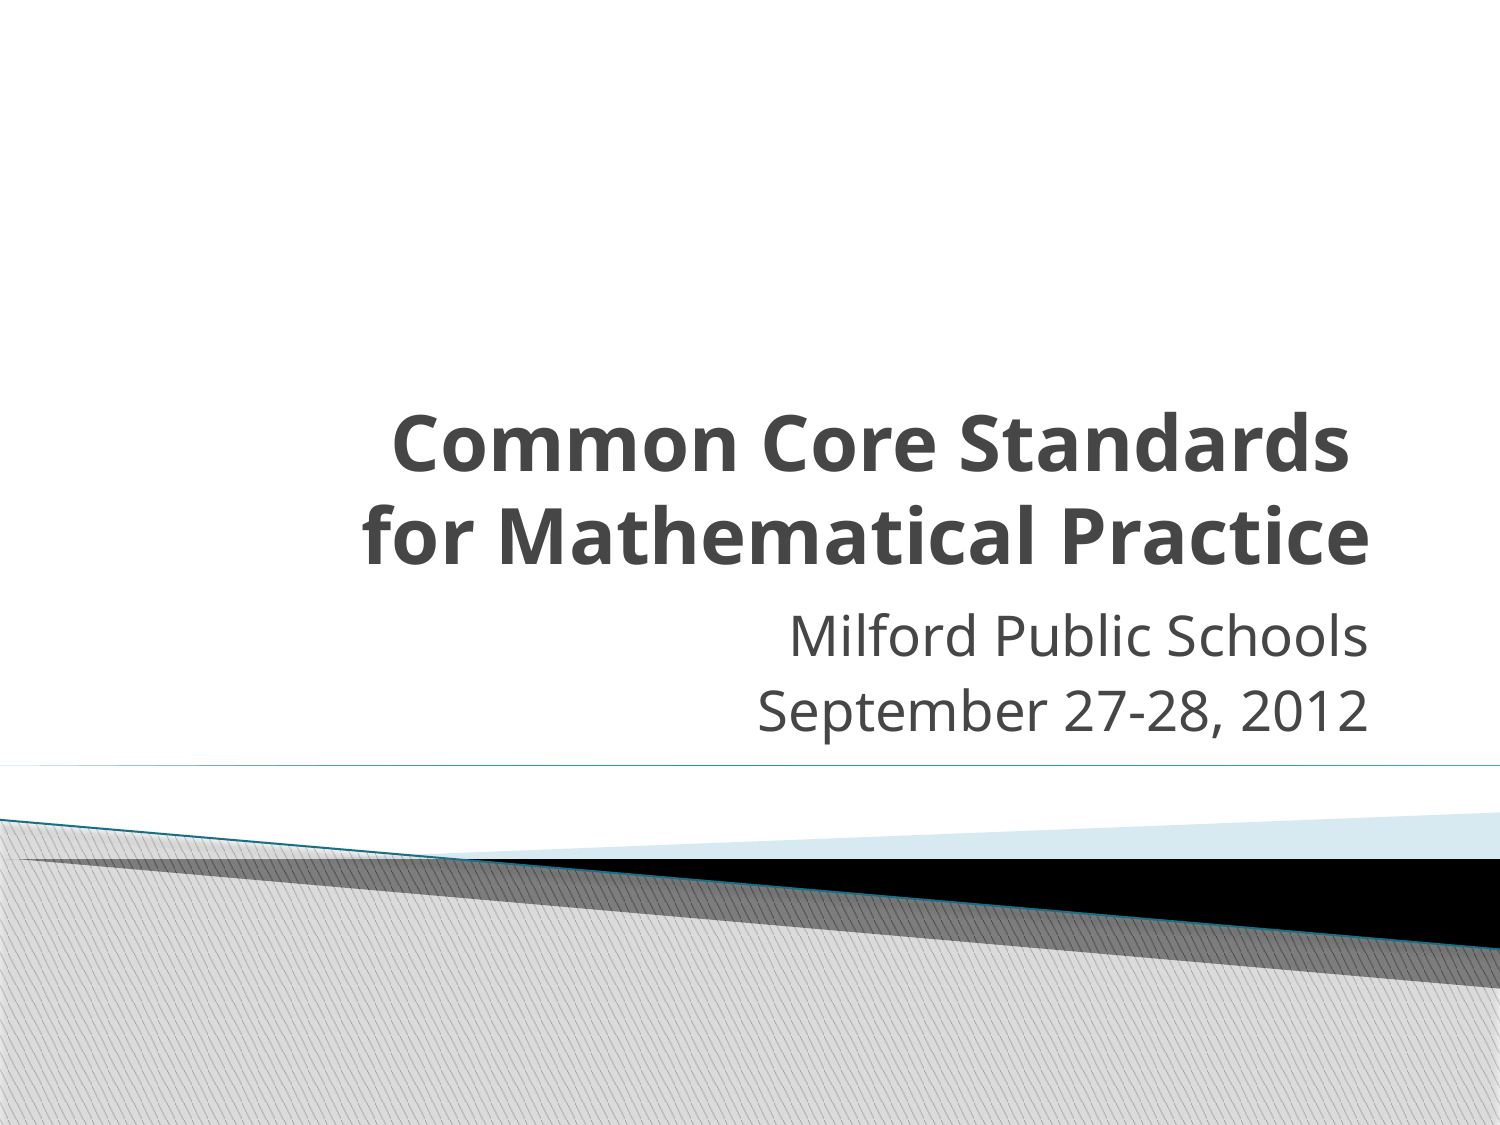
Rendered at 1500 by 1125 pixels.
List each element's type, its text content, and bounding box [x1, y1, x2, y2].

title Common Core Standards for Mathematical Practice [112, 287, 1388, 588]
subtitle Milford Public Schools September 27-28, 2012 [112, 592, 1388, 790]
picture [5, 859, 1500, 989]
